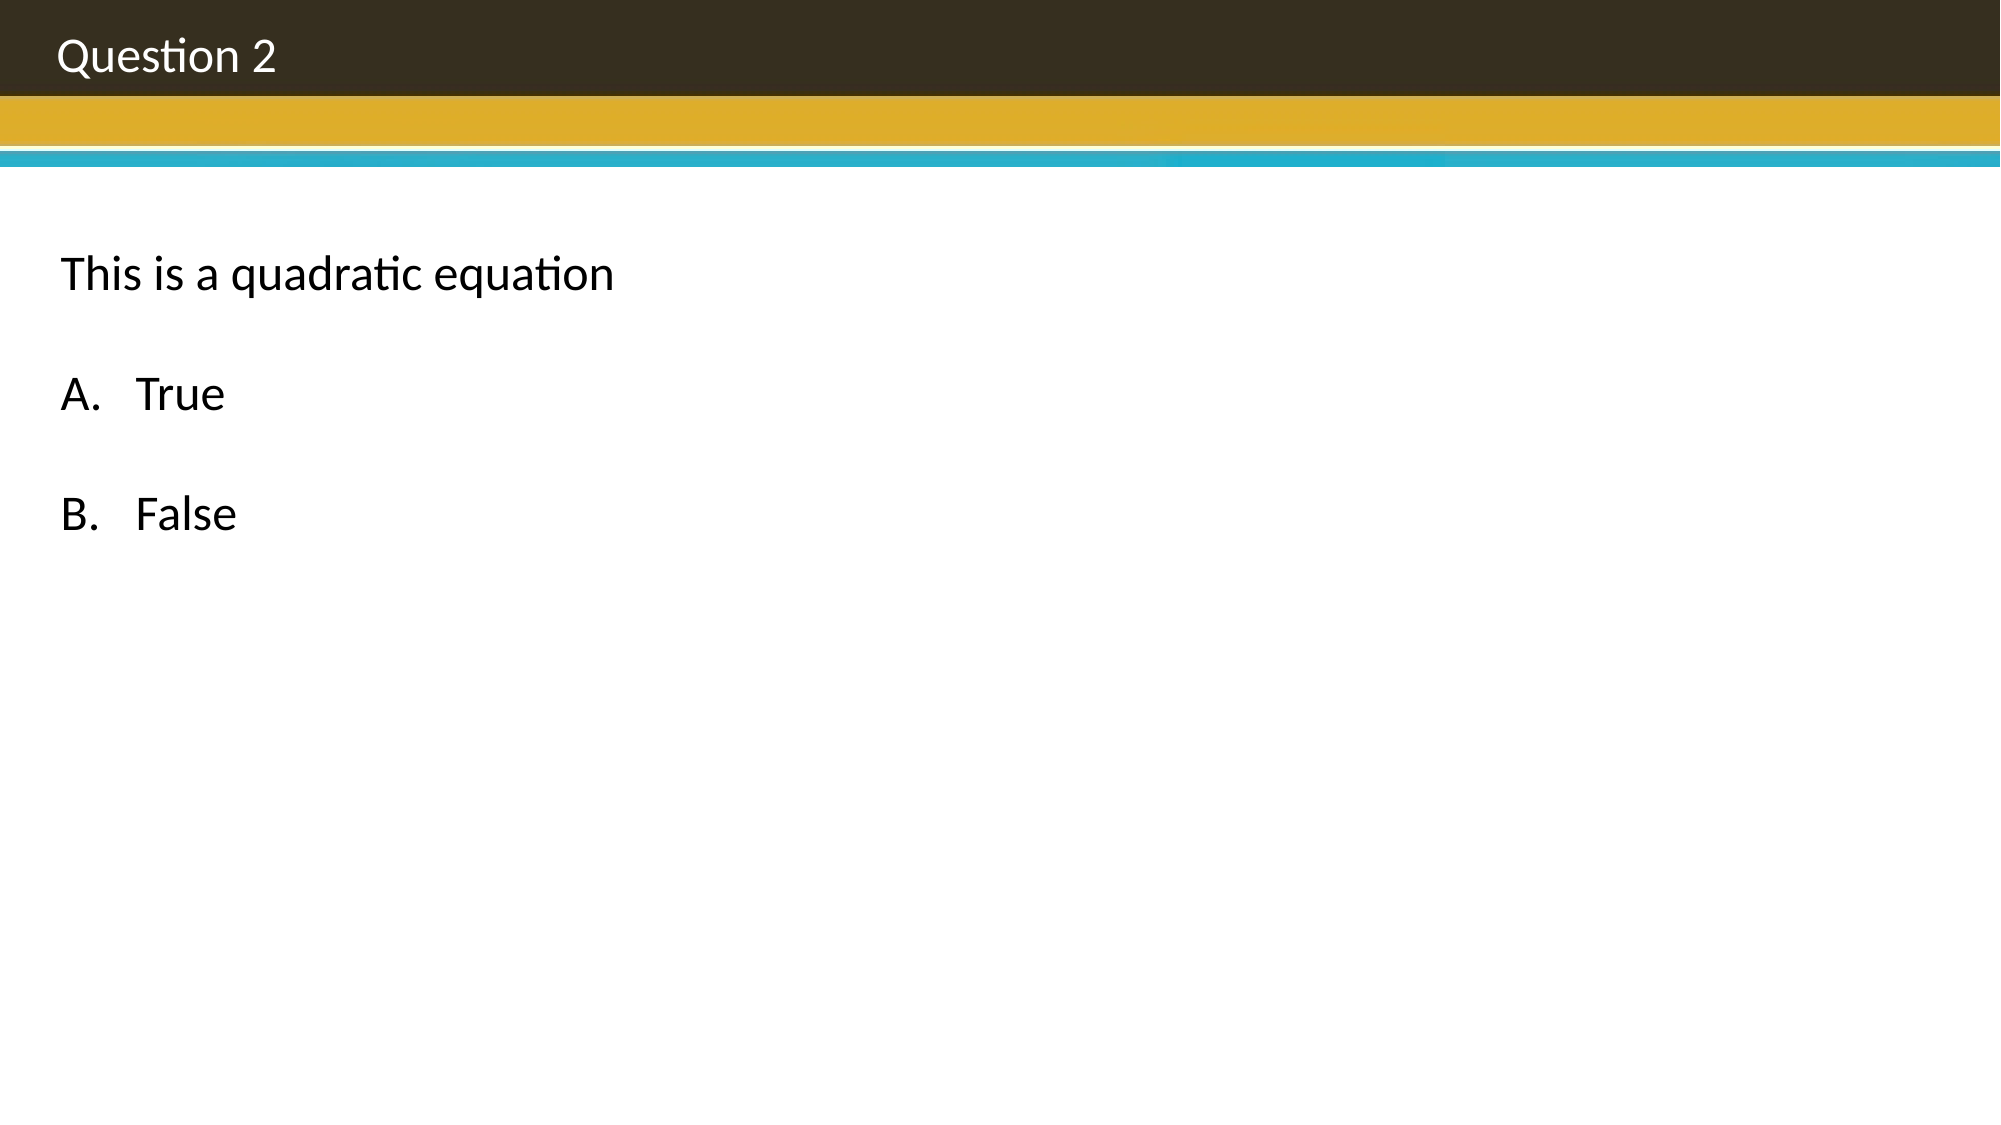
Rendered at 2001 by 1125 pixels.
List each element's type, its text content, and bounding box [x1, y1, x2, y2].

picture [0, 0, 2000, 167]
text_box Question 2 [41, 14, 293, 90]
